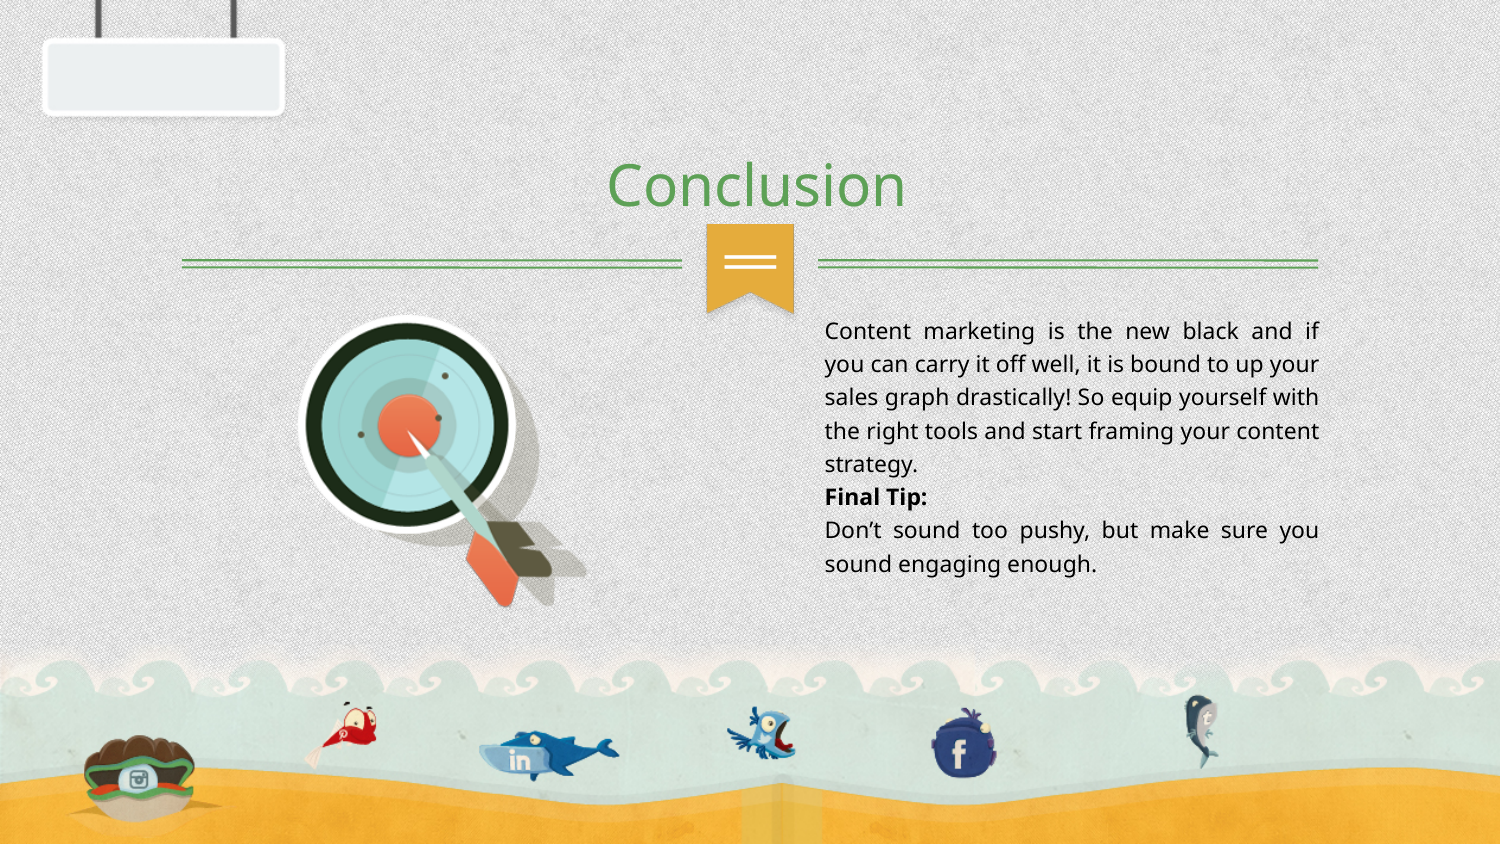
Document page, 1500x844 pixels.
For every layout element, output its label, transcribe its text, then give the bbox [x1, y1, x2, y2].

text_box Content marketing is the new black and if you can carry it off well, it is bound to up your sales graph drastically! So equip yourself with the right tools and start framing your content strategy. Final Tip: Don’t sound too pushy, but make sure you sound engaging enough. [809, 303, 1335, 585]
text_box Conclusion [591, 140, 950, 222]
picture [0, 0, 1500, 844]
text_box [181, 223, 1319, 325]
